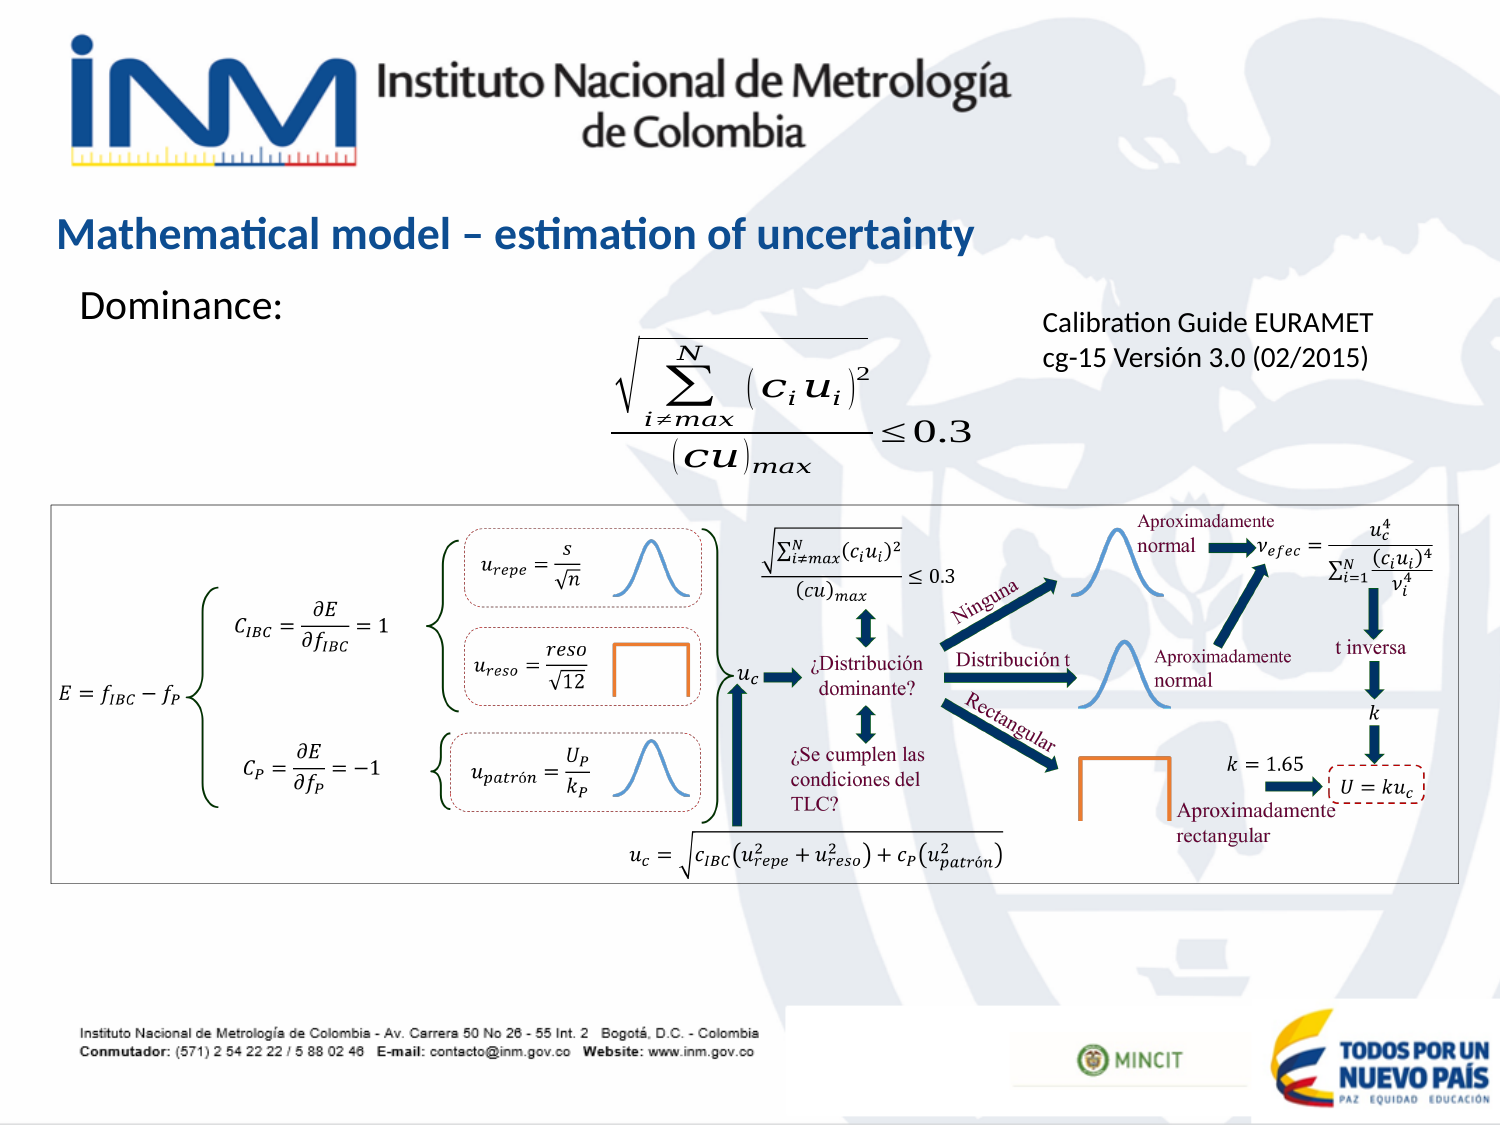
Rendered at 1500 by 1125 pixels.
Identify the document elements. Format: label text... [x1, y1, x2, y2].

picture [0, 0, 1500, 1125]
text_box Calibration Guide EURAMET cg-15 Versión 3.0 (02/2015) [1027, 296, 1424, 381]
text_box Dominance: [64, 270, 1424, 335]
text_box Mathematical model – estimation of uncertainty [41, 196, 1459, 266]
